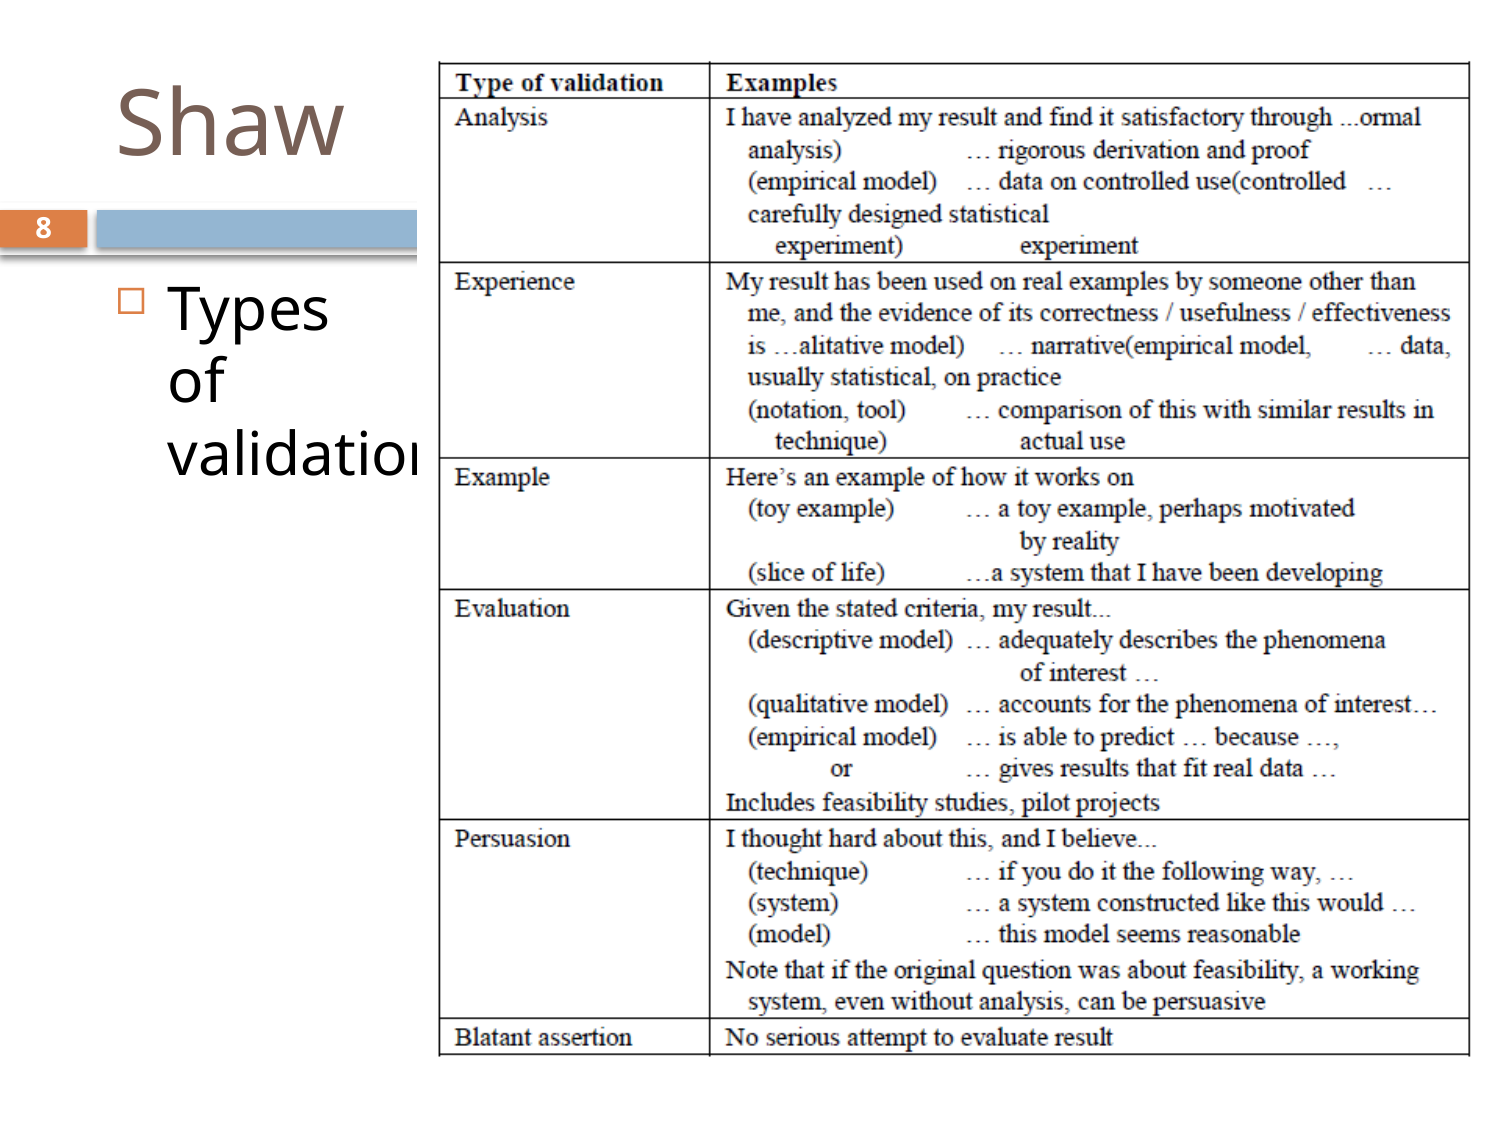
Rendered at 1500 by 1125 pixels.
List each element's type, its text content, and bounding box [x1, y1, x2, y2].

slide_number 8 [0, 208, 88, 249]
picture [416, 49, 1500, 1085]
title Shaw [100, 37, 1438, 200]
list Types of validation [100, 262, 411, 1000]
